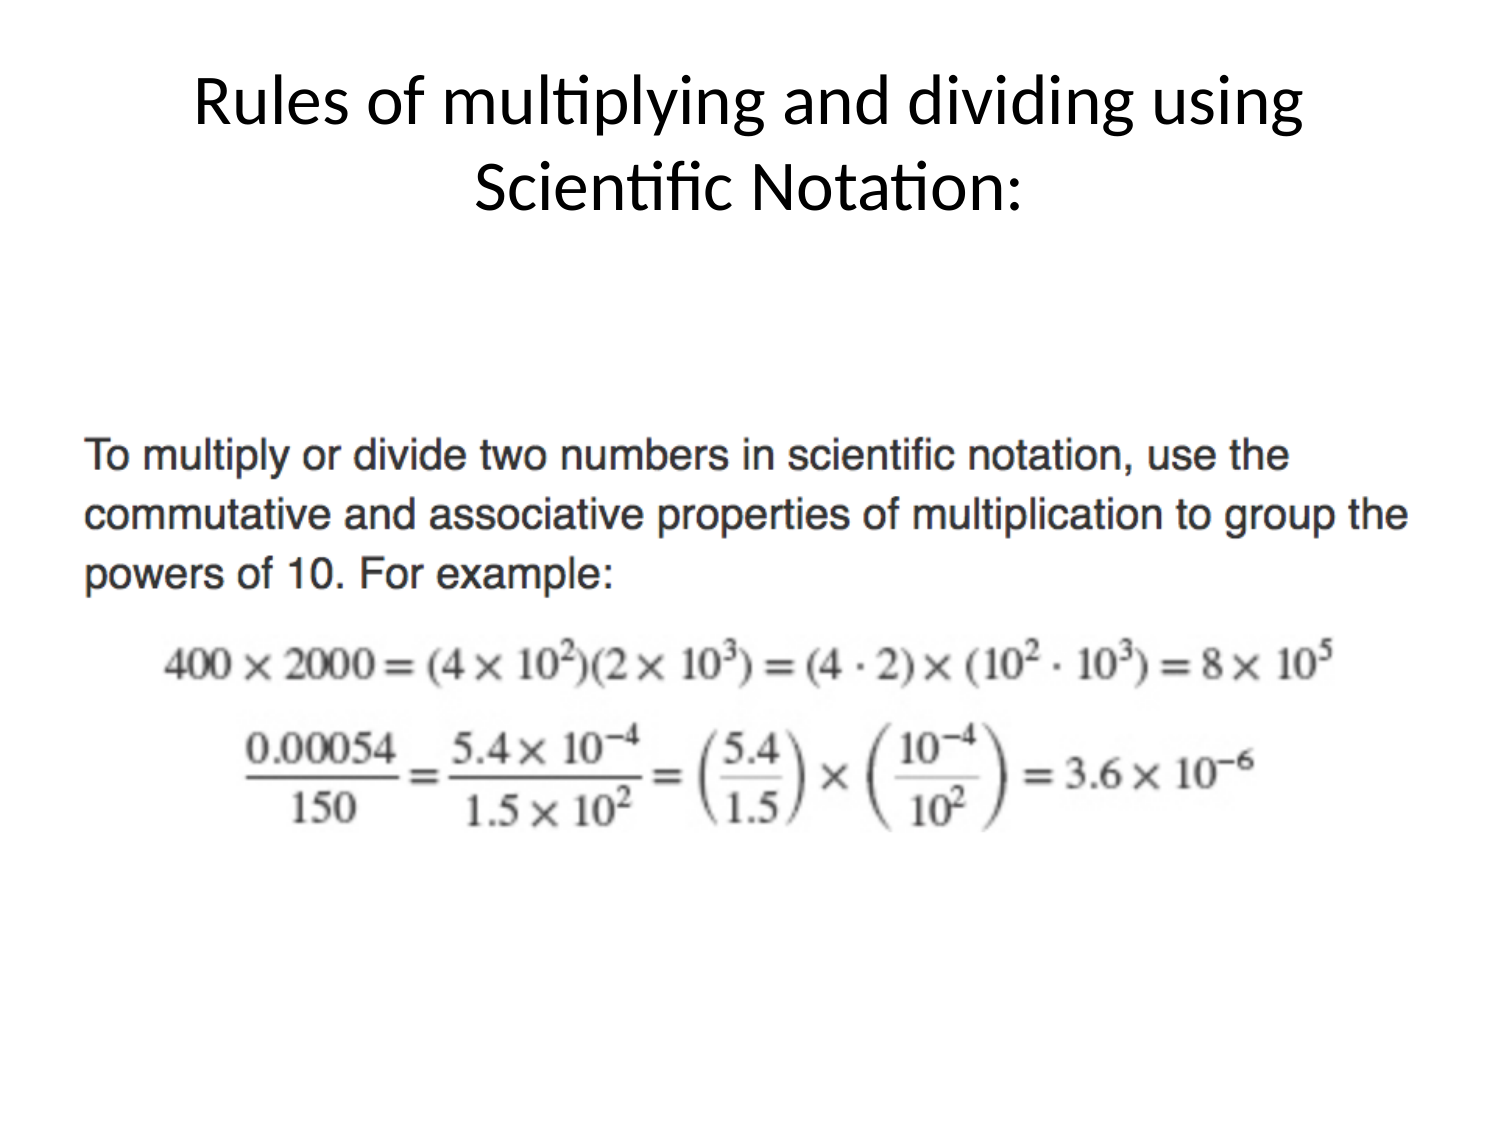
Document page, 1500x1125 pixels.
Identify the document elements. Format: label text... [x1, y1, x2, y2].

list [74, 262, 1426, 1006]
title Rules of multiplying and dividing using Scientific Notation: [75, 45, 1425, 233]
